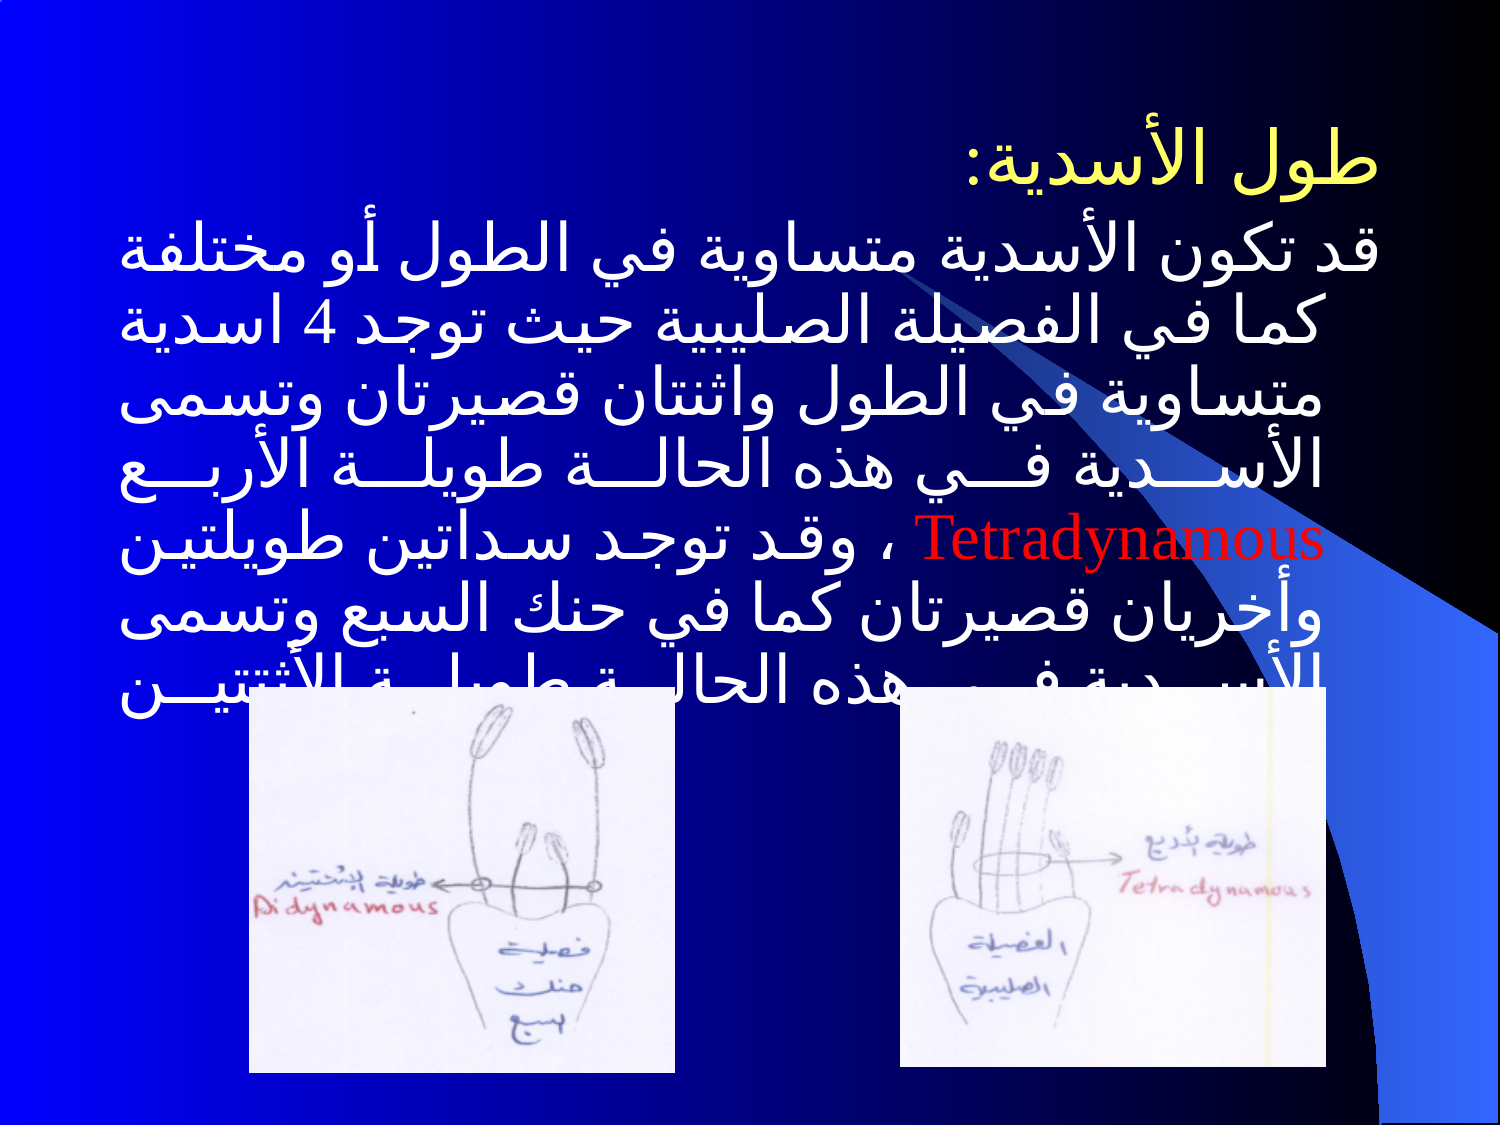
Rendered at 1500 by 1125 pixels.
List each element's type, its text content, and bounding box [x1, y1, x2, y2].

picture [249, 687, 676, 1073]
picture [899, 687, 1326, 1067]
list طول الأسدية: قد تكون الأسدية متساوية في الطول أو مختلفة كما في الفصيلة الصليبية حيث توجد 4 اسدية متساوية في الطول واثنتان قصيرتان وتسمى الأسدية في هذه الحالة طويلة الأربع Tetradynamous ، وقد توجد سداتين طويلتين وأخريان قصيرتان كما في حنك السبع وتسمى الأسدية في هذه الحالة طويلة الأثتتين Didynamous . [87, 112, 1413, 688]
